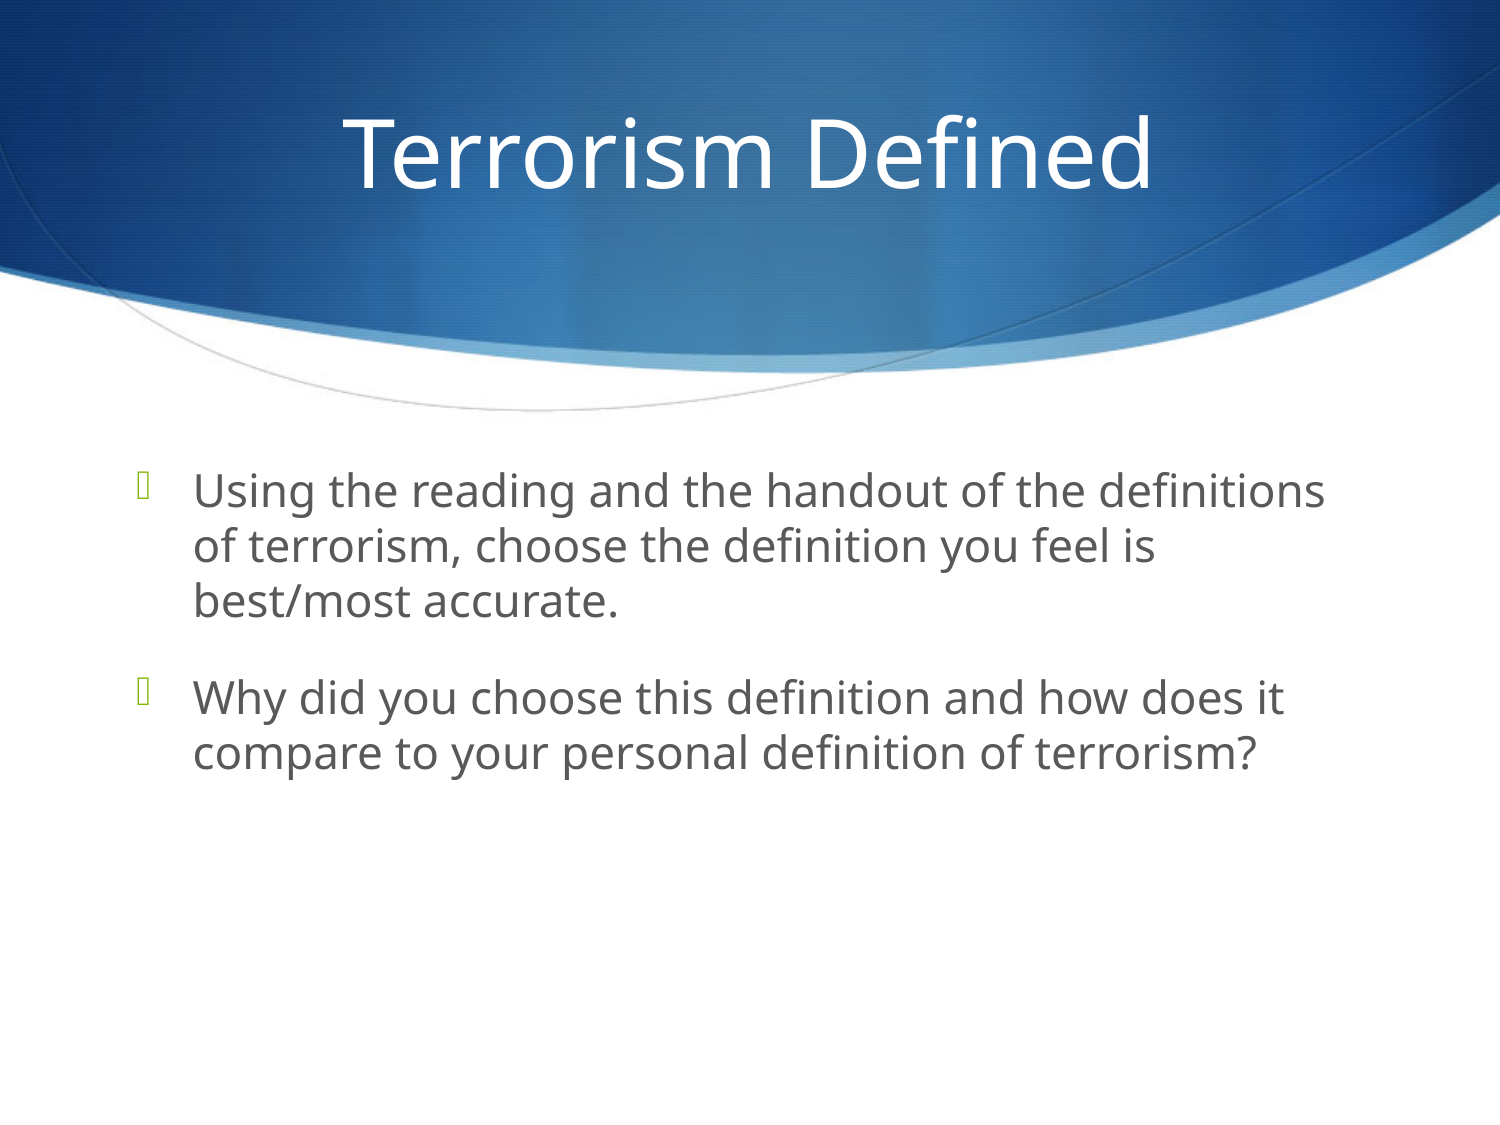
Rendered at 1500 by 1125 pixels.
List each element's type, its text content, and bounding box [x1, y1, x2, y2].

title Terrorism Defined [75, 56, 1425, 245]
picture [0, 0, 1500, 1125]
list Using the reading and the handout of the definitions of terrorism, choose the definition you feel is best/most accurate. Why did you choose this definition and how does it compare to your personal definition of terrorism? [121, 454, 1379, 991]
